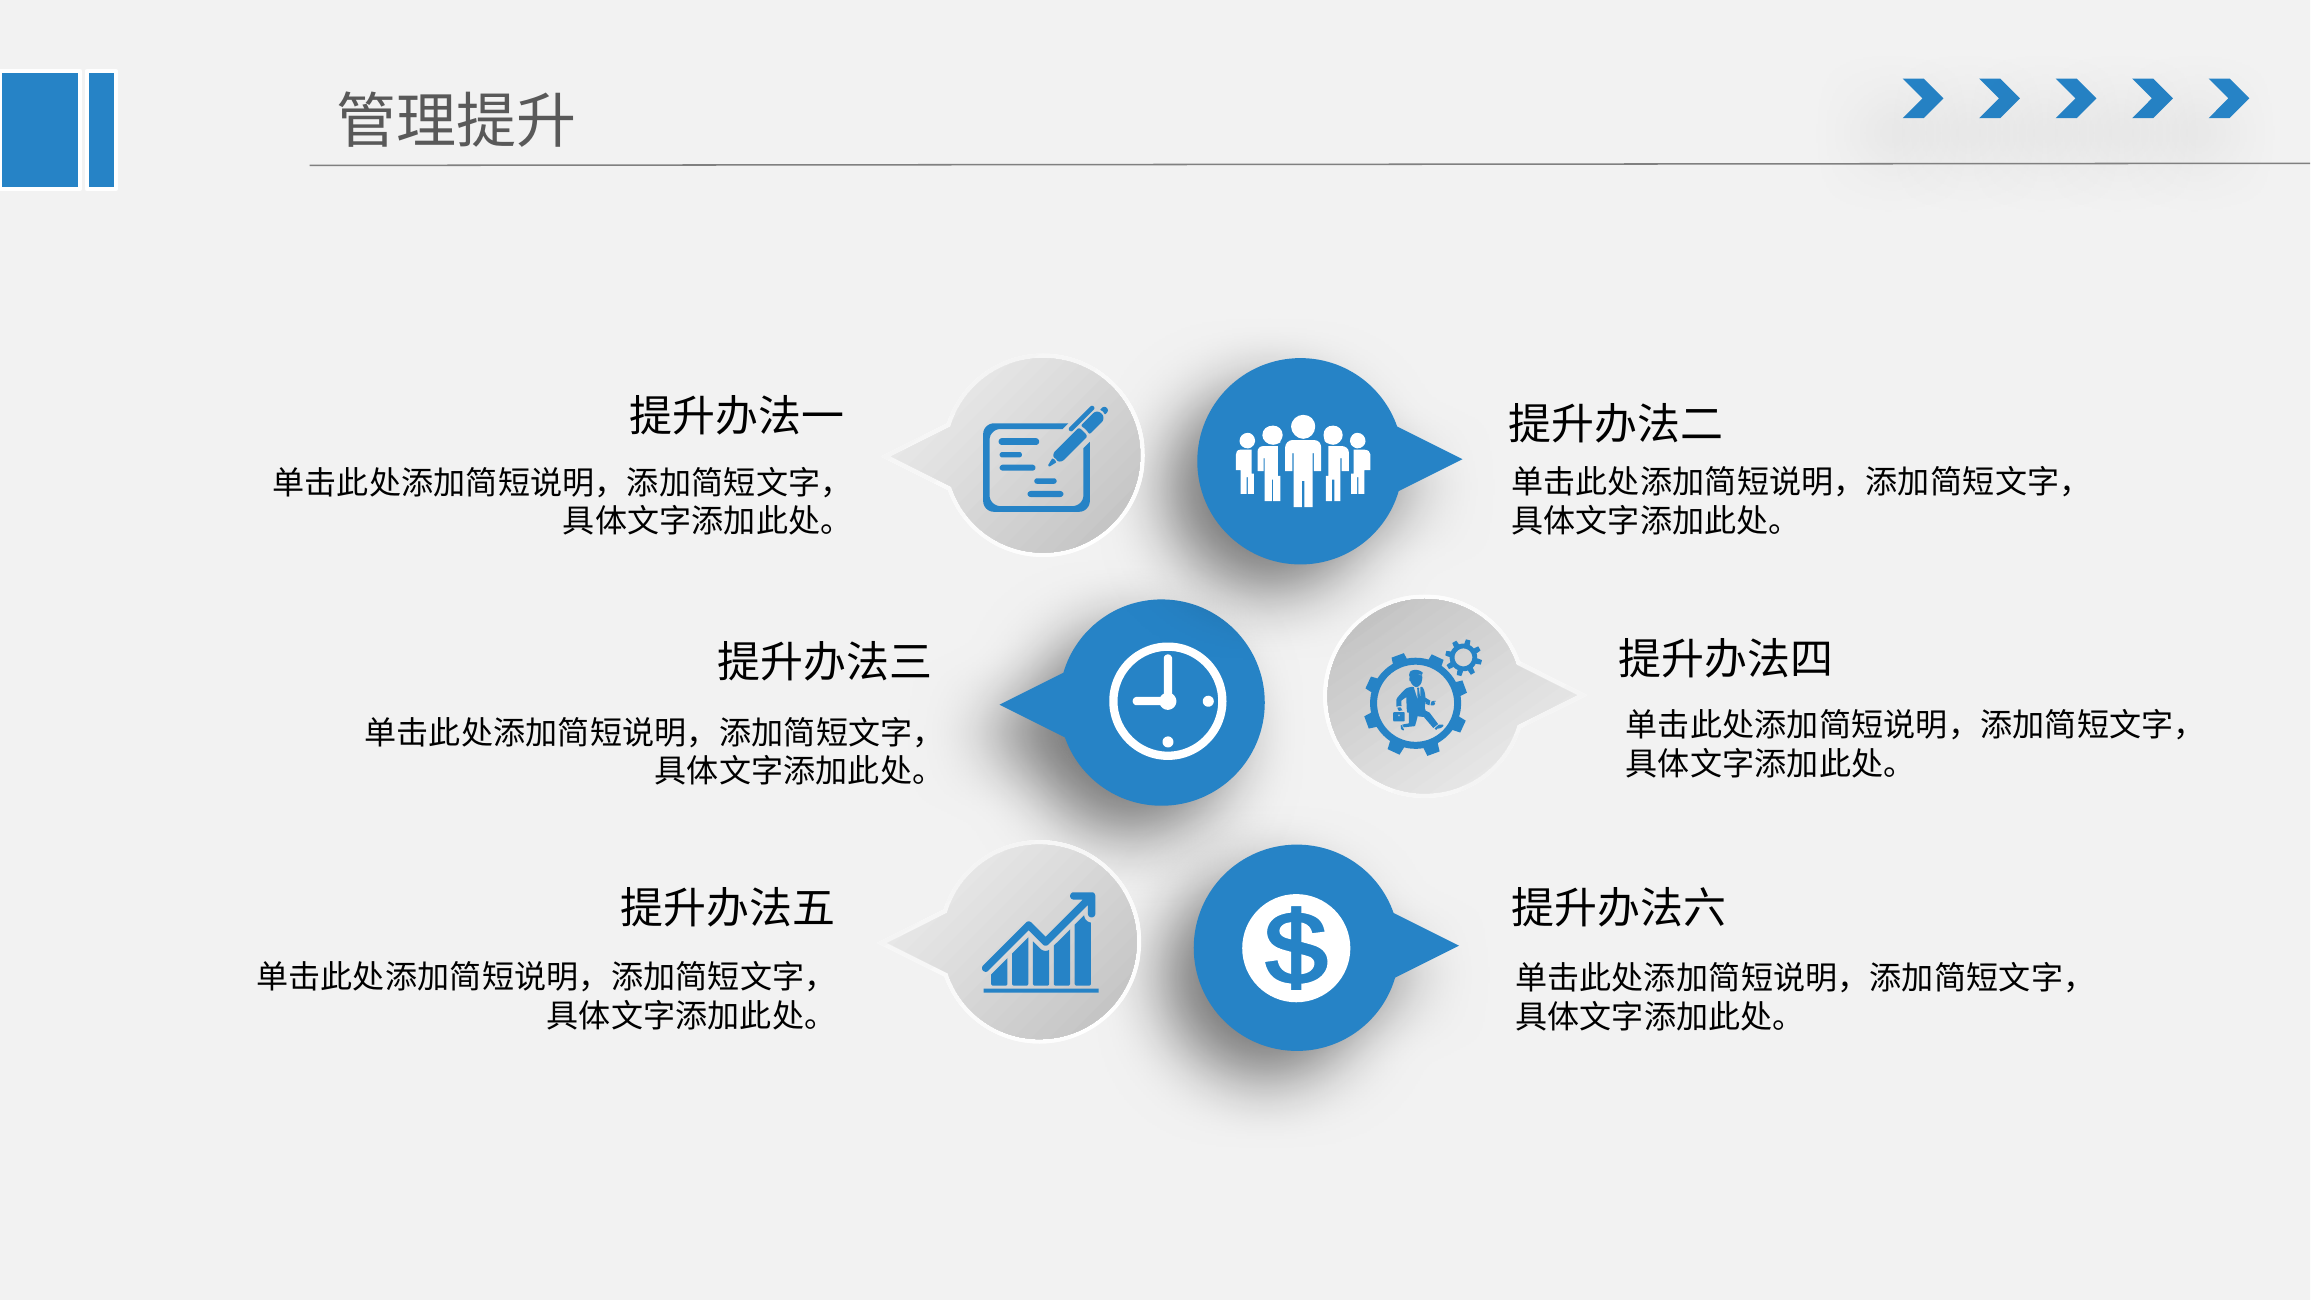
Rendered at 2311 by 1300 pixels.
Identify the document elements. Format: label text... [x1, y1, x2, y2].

text_box 提升办法四 [1597, 621, 1855, 694]
text_box [1349, 432, 1371, 494]
text_box 提升办法二 [1487, 386, 1744, 459]
text_box 单击此处添加简短说明，添加简短文字， 具体文字添加此处。 [1490, 450, 2113, 549]
text_box 单击此处添加简短说明，添加简短文字， 具体文字添加此处。 [235, 946, 858, 1044]
text_box [1291, 414, 1316, 439]
text_box [1191, 842, 1462, 1054]
text_box 提升办法三 [697, 624, 954, 697]
text_box [1323, 425, 1343, 445]
text_box [997, 597, 1267, 808]
text_box [1285, 440, 1322, 508]
text_box [1262, 425, 1283, 445]
text_box 提升办法一 [608, 378, 866, 451]
text_box 提升办法五 [599, 870, 857, 943]
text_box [907, 809, 1111, 1075]
text_box 提升办法六 [1490, 870, 1748, 943]
text_box 单击此处添加简短说明，添加简短文字， 具体文字添加此处。 [343, 701, 966, 800]
title 管理提升 [316, 70, 1119, 166]
text_box 单击此处添加简短说明，添加简短文字， 具体文字添加此处。 [1494, 946, 2117, 1045]
text_box [1235, 432, 1256, 494]
text_box [1109, 642, 1227, 760]
text_box [1195, 356, 1465, 567]
text_box 单击此处添加简短说明，添加简短文字， 具体文字添加此处。 [1605, 694, 2228, 793]
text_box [1353, 564, 1557, 829]
text_box [1240, 892, 1353, 1005]
text_box 单击此处添加简短说明，添加简短文字， 具体文字添加此处。 [251, 451, 874, 550]
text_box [910, 323, 1115, 588]
text_box [1257, 446, 1281, 502]
text_box [1325, 446, 1349, 502]
